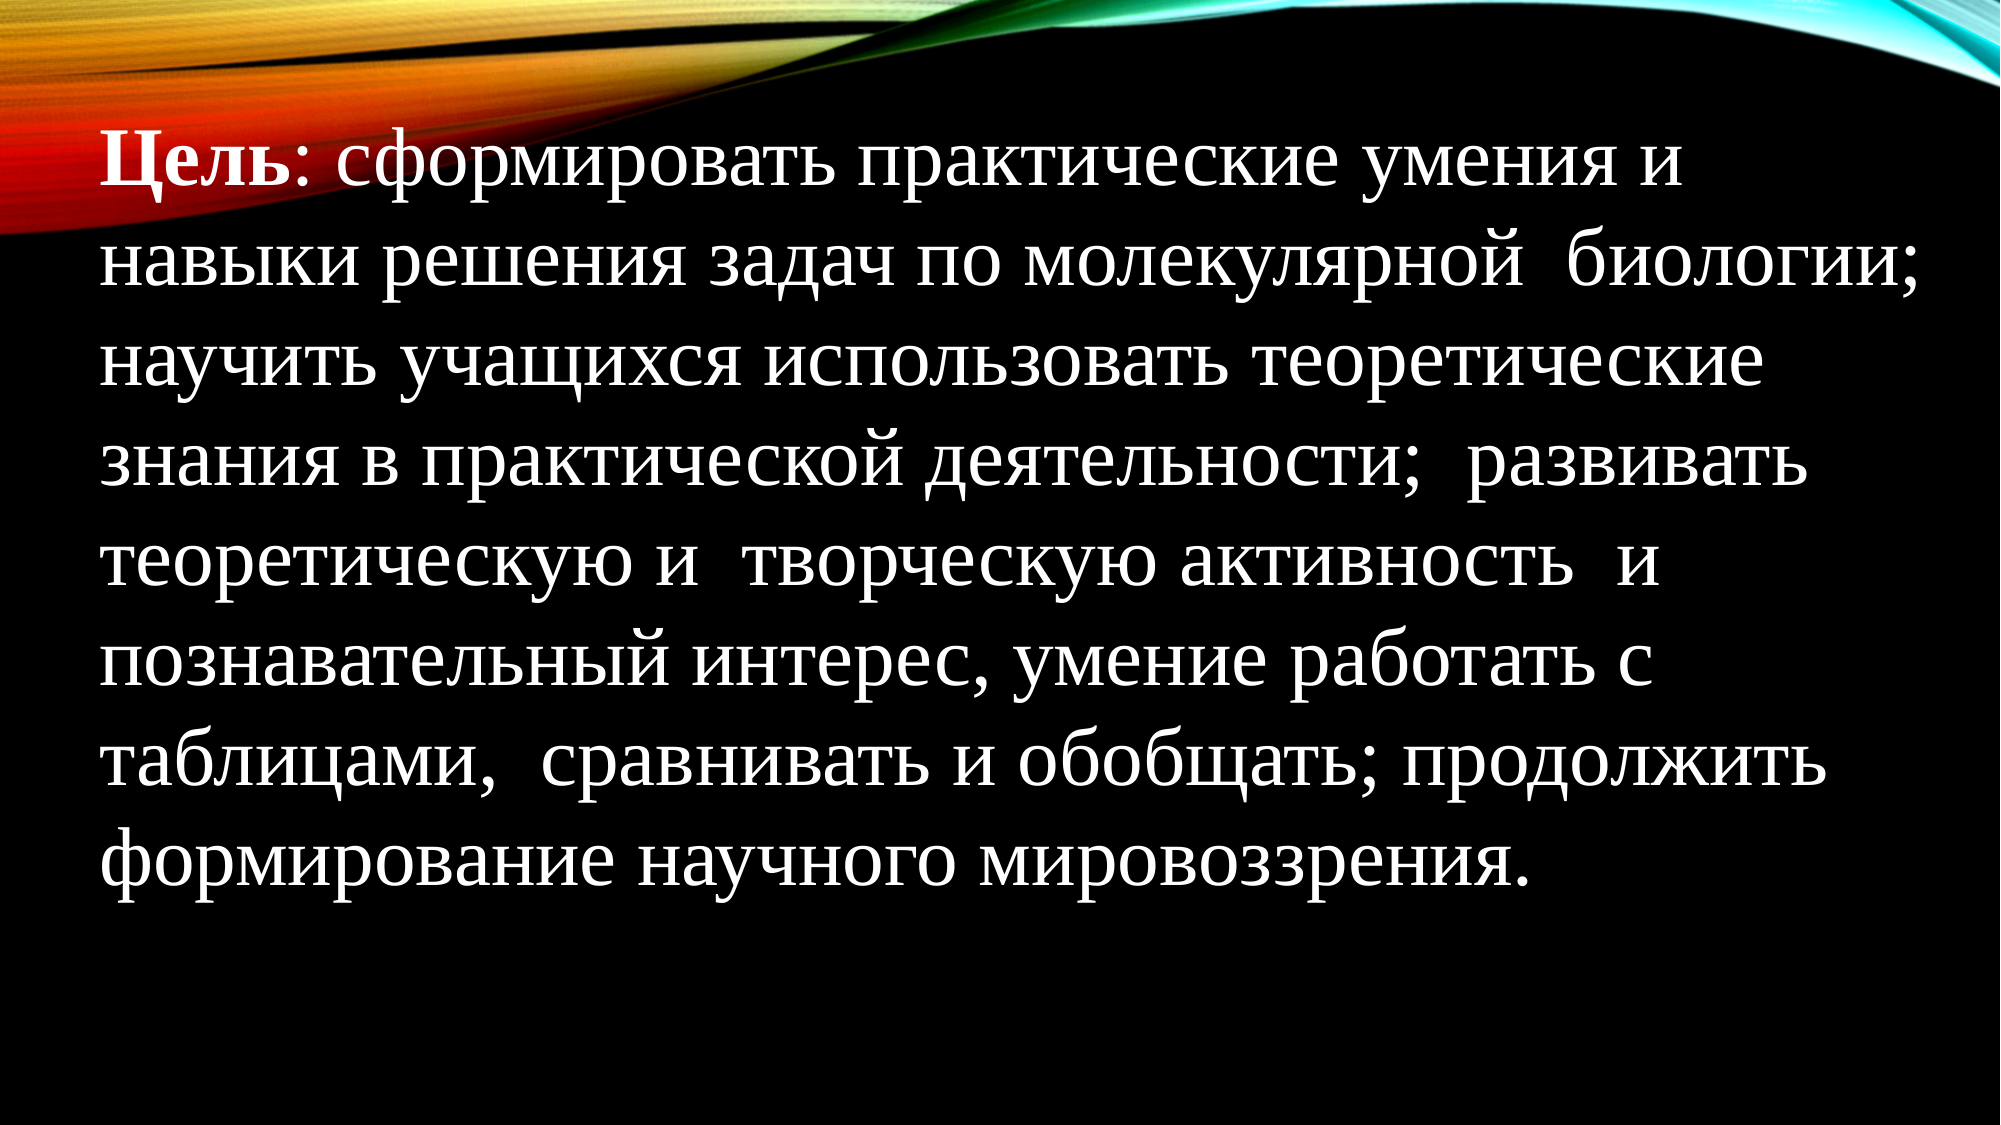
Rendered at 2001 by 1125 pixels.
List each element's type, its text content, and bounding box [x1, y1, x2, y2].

text_box Цель: сформировать практические умения и навыки решения задач по молекулярной биологии; научить учащихся использовать теоретические знания в практической деятельности; развивать теоретическую и творческую активность и познавательный интерес, умение работать с таблицами, сравнивать и обобщать; продолжить формирование научного мировоззрения. [84, 95, 1961, 1110]
picture [0, 0, 2000, 237]
